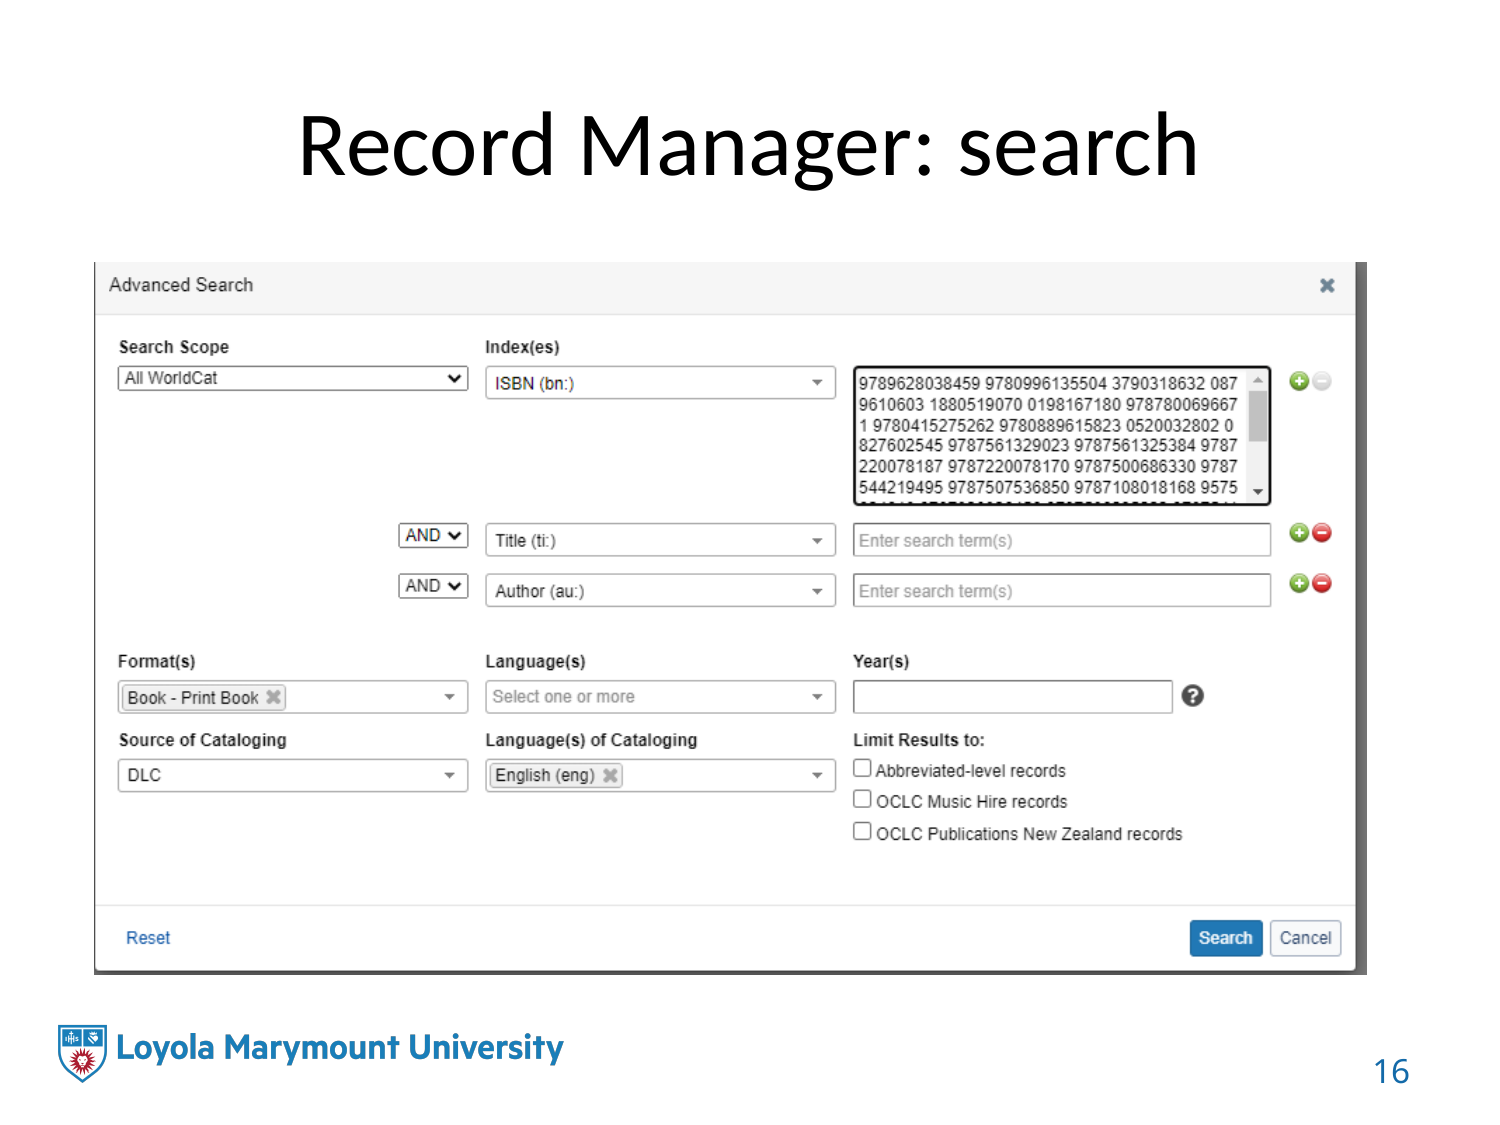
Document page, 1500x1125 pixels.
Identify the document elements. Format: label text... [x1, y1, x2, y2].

slide_number 16 [1074, 1042, 1425, 1103]
title Record Manager: search [75, 45, 1425, 233]
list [94, 262, 1367, 975]
